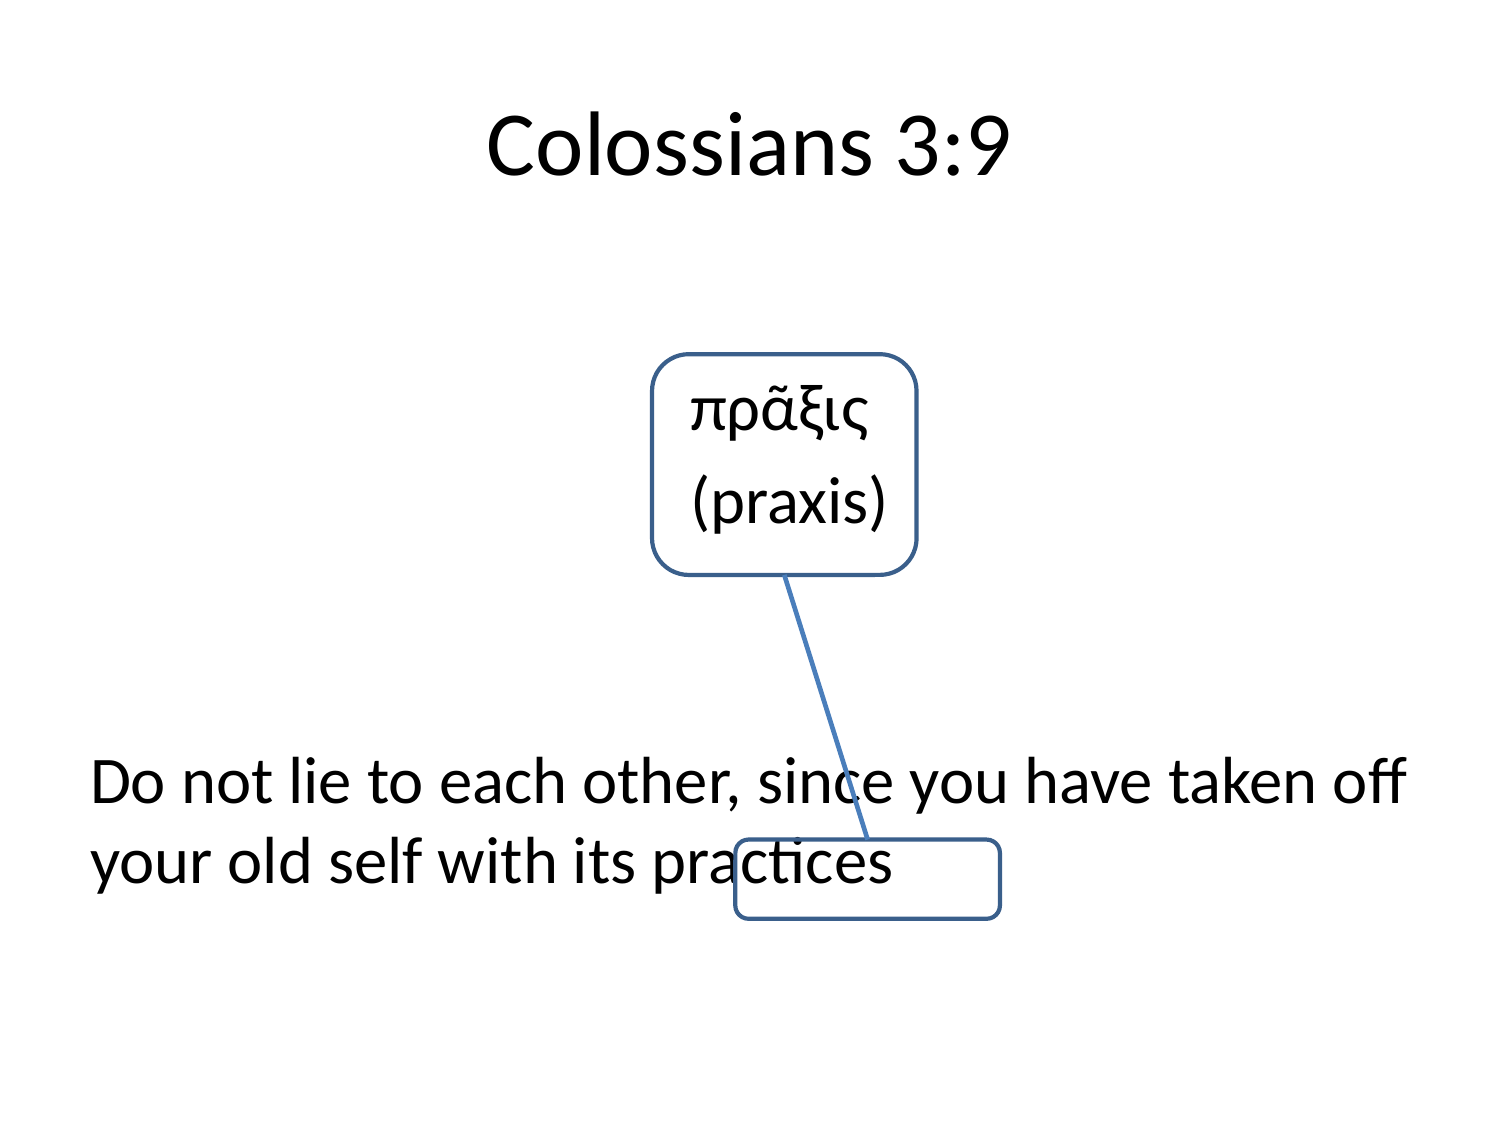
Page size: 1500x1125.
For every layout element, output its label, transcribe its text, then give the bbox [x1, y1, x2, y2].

text_box [649, 352, 919, 578]
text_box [784, 574, 868, 840]
text_box [733, 837, 1003, 921]
title Colossians 3:9 [75, 45, 1425, 233]
list πρᾶξις (praxis) Do not lie to each other, since you have taken off your old self with its practices [75, 262, 1425, 1005]
